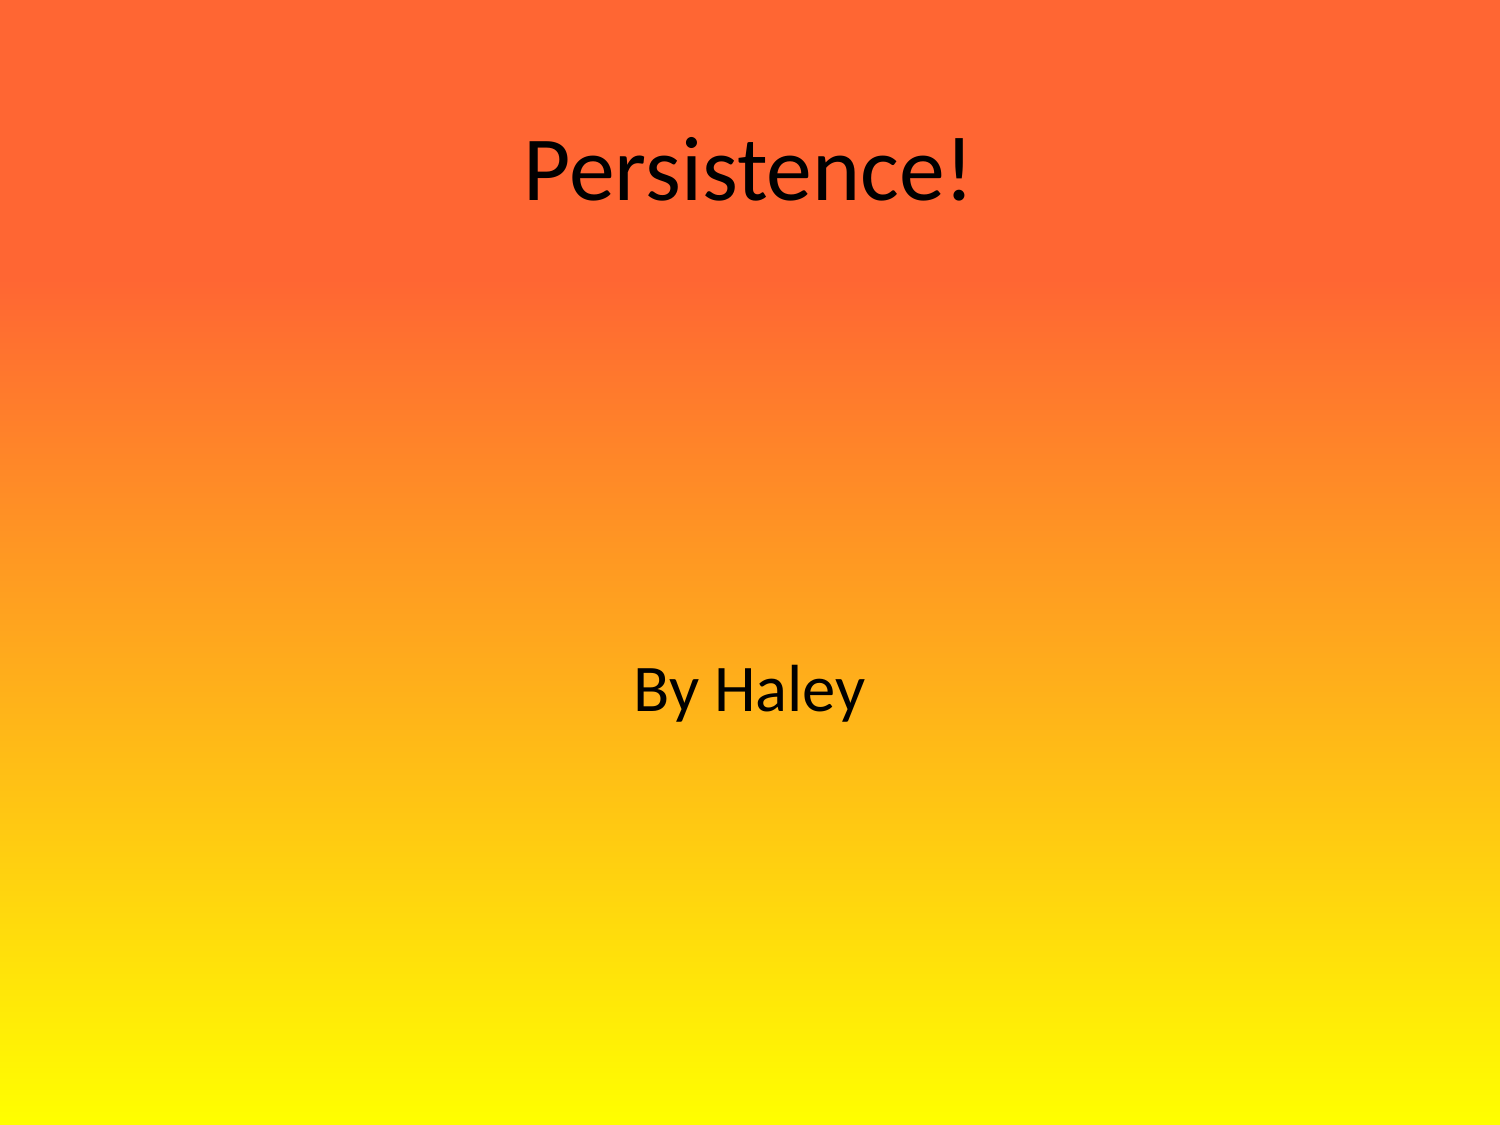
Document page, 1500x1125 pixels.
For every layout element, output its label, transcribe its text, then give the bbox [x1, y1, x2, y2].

title Persistence! [112, 42, 1388, 284]
subtitle By Haley [225, 637, 1275, 925]
